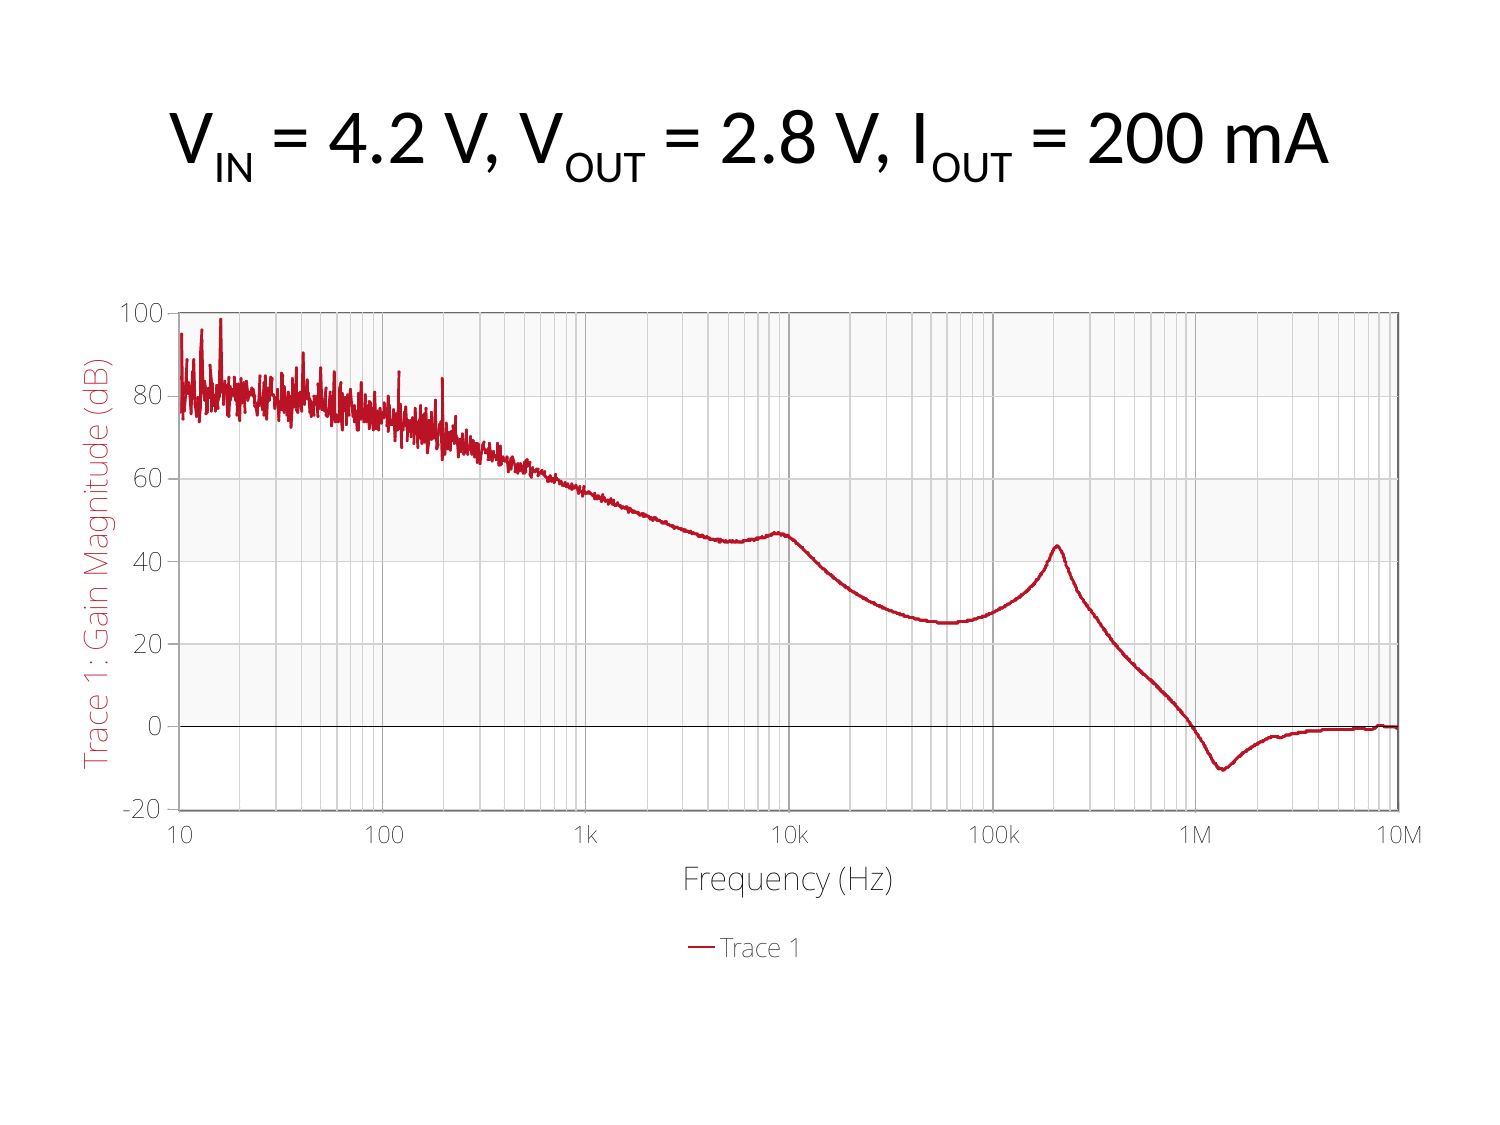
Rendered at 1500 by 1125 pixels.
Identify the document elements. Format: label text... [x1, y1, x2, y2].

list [74, 296, 1426, 972]
title VIN = 4.2 V, VOUT = 2.8 V, IOUT = 200 mA [75, 45, 1425, 233]
